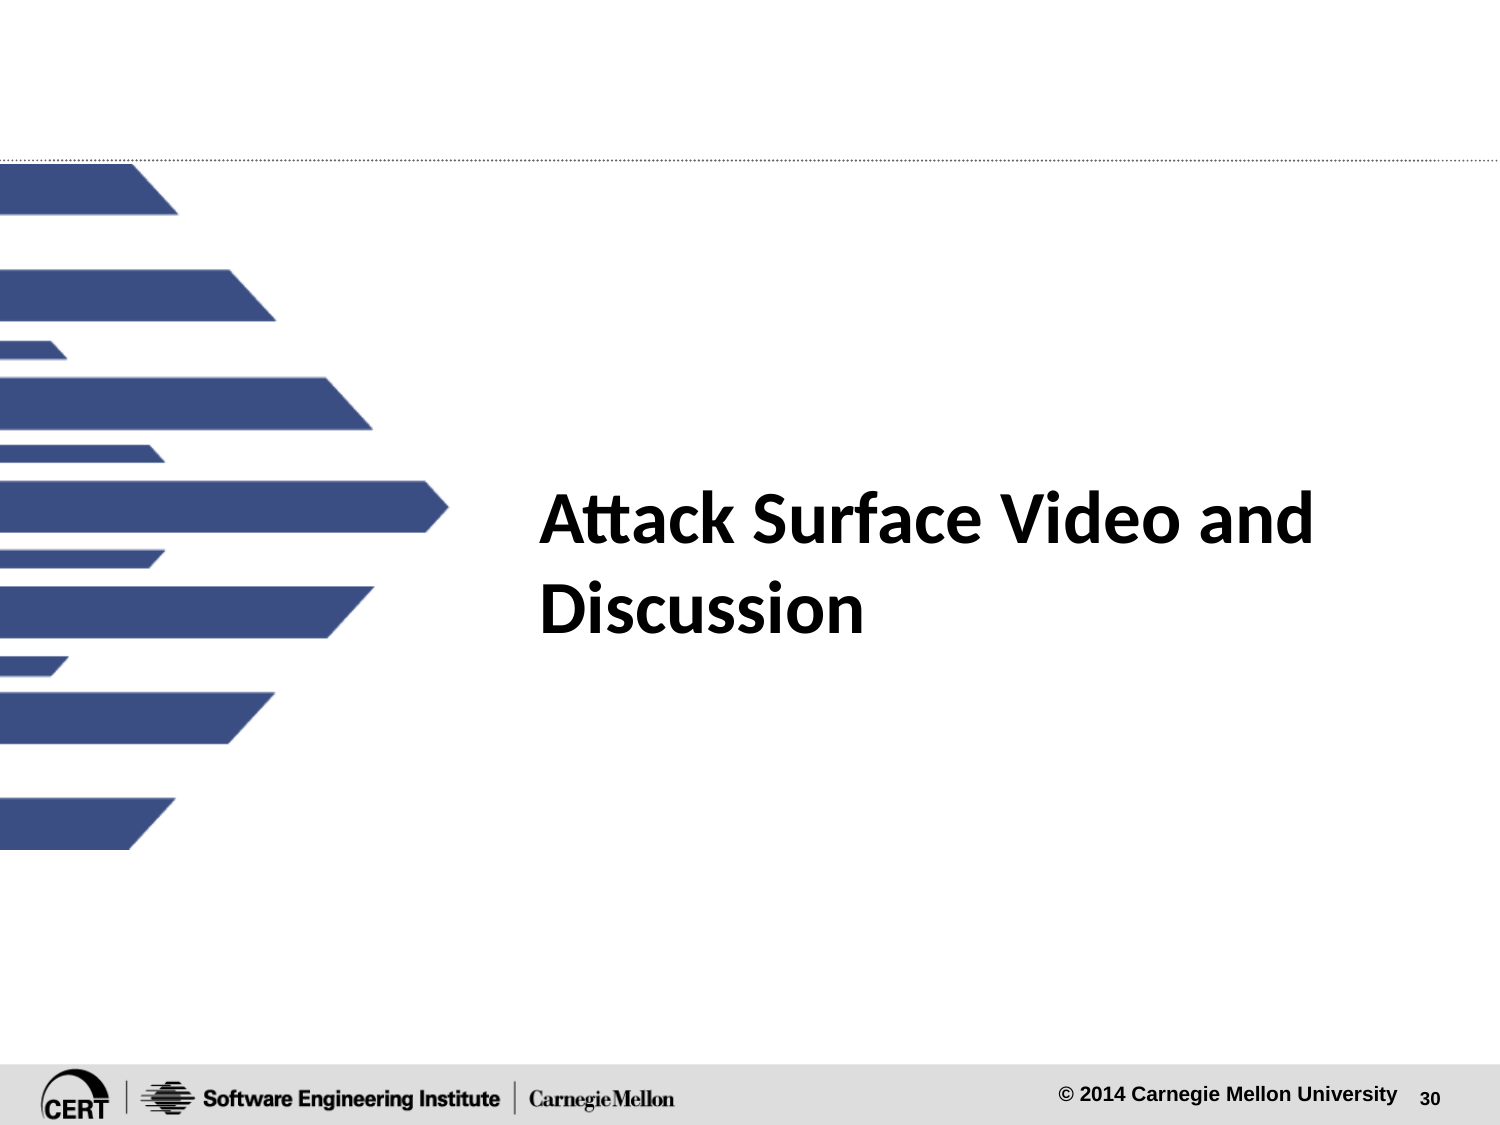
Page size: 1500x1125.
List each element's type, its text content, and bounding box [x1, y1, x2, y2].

text_box Attack Surface Video and Discussion [525, 399, 1475, 717]
picture [0, 164, 450, 851]
picture [24, 1065, 688, 1125]
